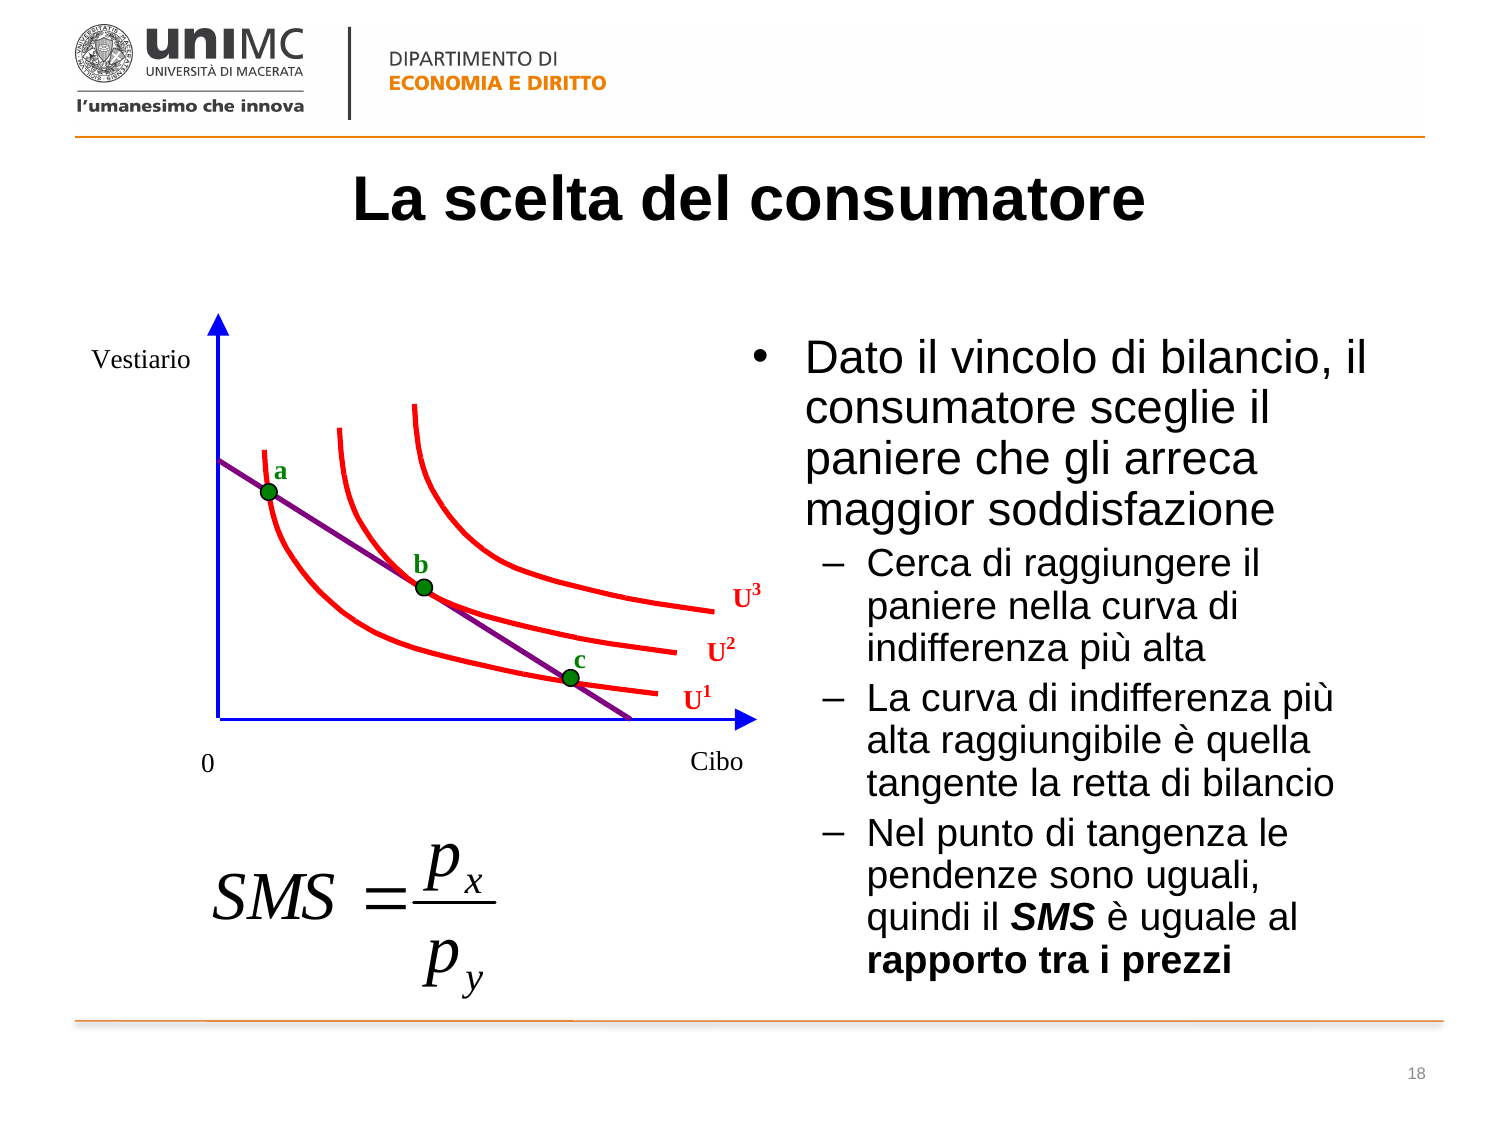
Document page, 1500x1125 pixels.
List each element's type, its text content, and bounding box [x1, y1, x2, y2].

slide_number 18 [1091, 1042, 1442, 1103]
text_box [200, 817, 510, 1011]
list Dato il vincolo di bilancio, il consumatore sceglie il paniere che gli arreca maggior soddisfazione Cerca di raggiungere il paniere nella curva di indifferenza più alta La curva di indifferenza più alta raggiungibile è quella tangente la retta di bilancio Nel punto di tangenza le pendenze sono uguali, quindi il SMS è uguale al rapporto tra i prezzi [737, 324, 1388, 1000]
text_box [74, 309, 809, 809]
picture [75, 24, 1425, 138]
title La scelta del consumatore [75, 149, 1425, 241]
